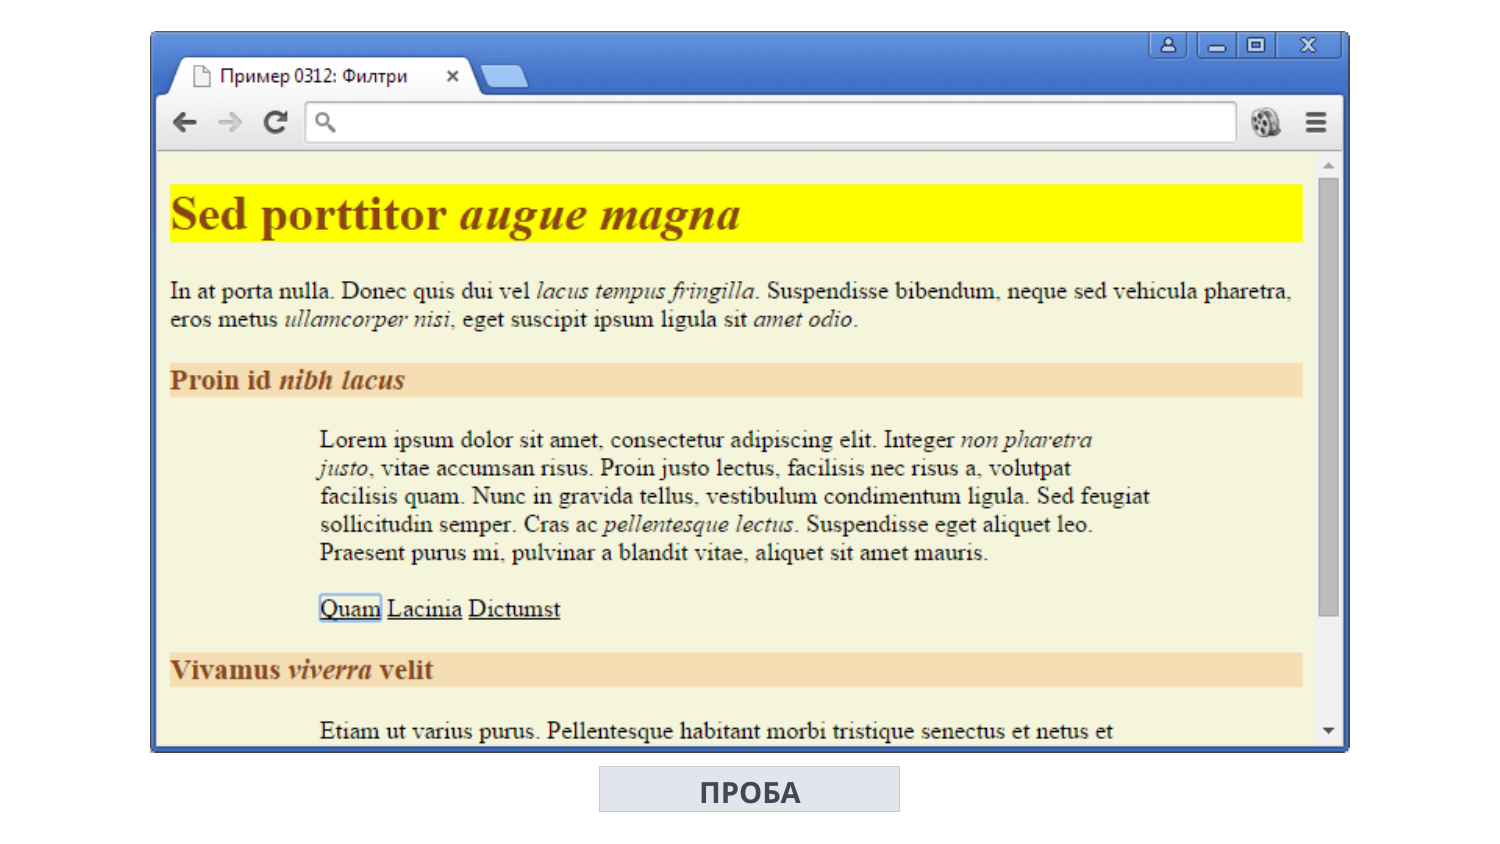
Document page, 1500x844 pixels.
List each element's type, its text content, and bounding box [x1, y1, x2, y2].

picture [149, 31, 1351, 753]
text_box ПРОБА [599, 766, 900, 812]
